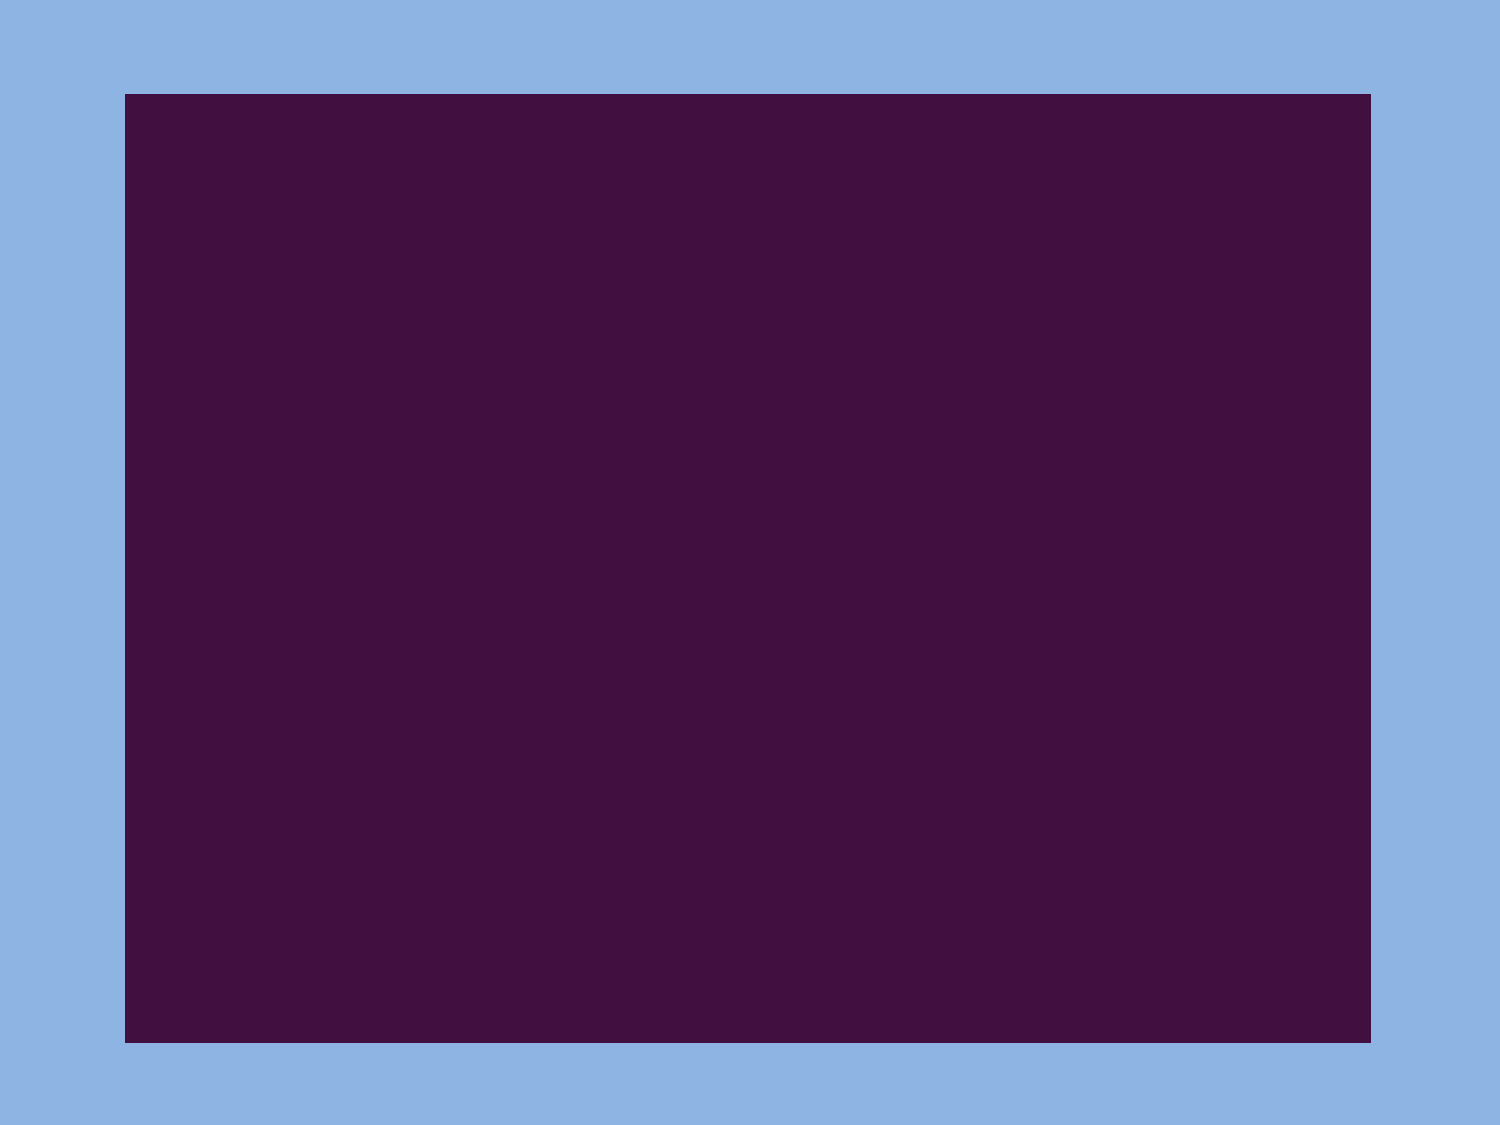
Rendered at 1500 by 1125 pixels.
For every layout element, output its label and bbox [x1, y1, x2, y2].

text_box [124, 93, 1372, 1044]
